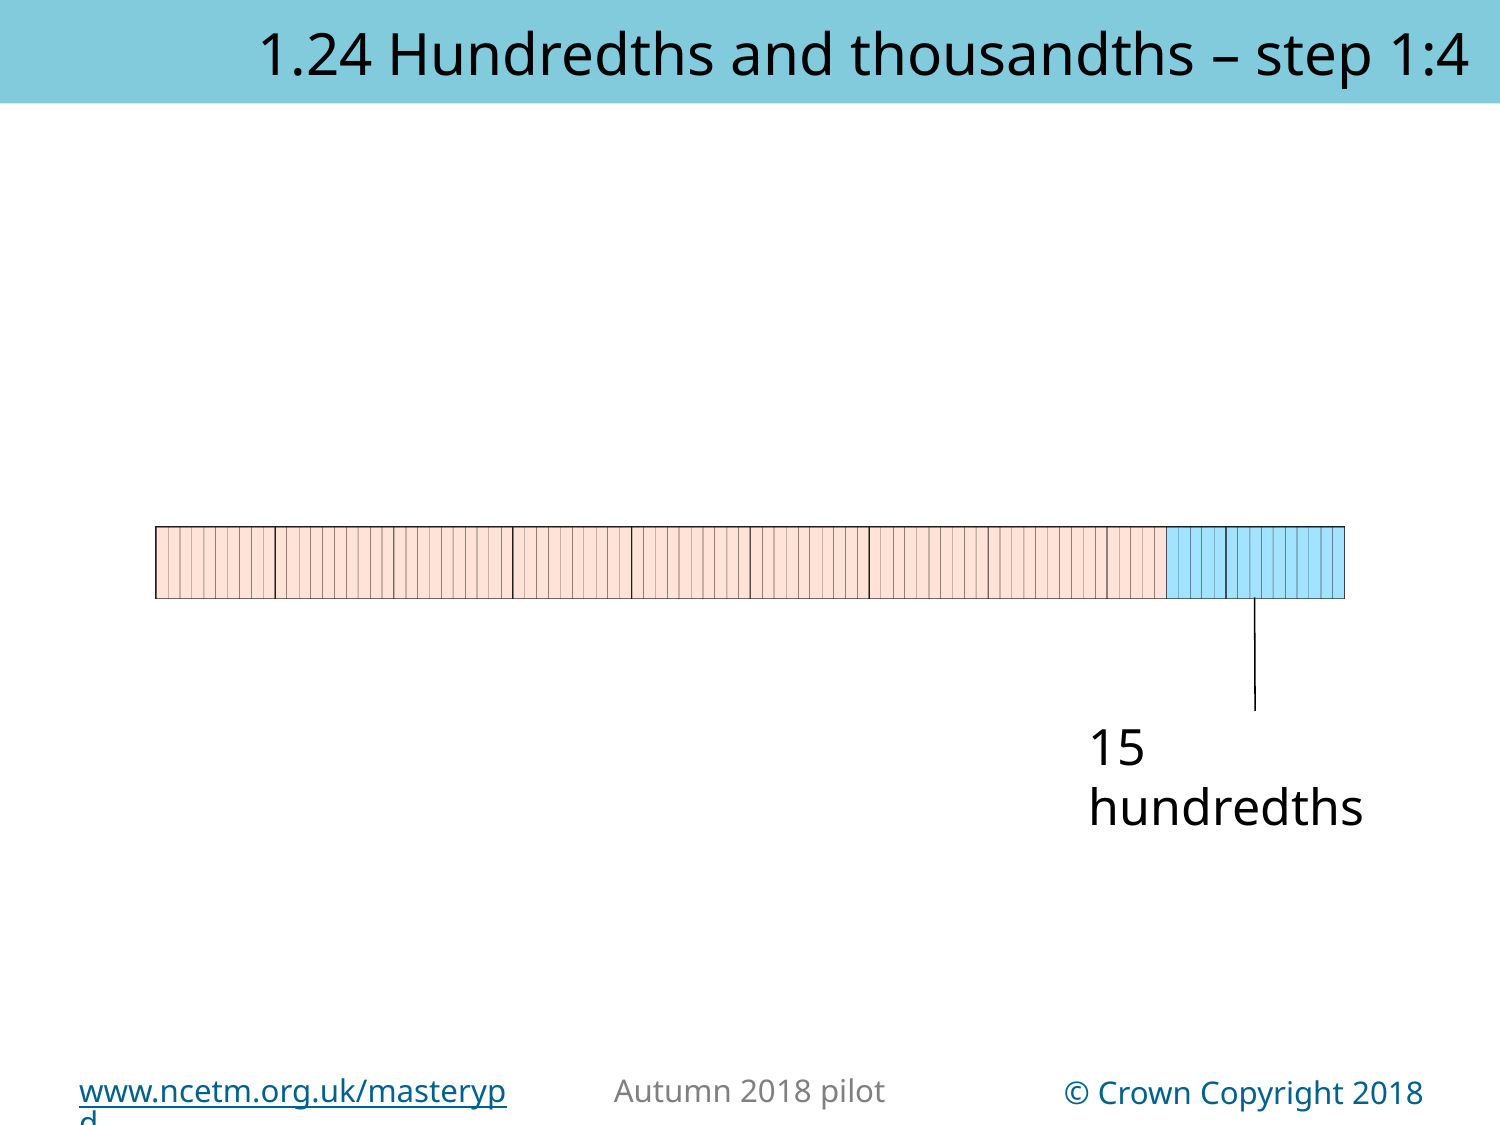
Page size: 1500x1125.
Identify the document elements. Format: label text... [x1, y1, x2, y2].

picture [154, 525, 1346, 599]
text_box 15 hundredths [1074, 708, 1445, 844]
list 1.24 Hundredths and thousandths – step 1:4 [0, 0, 1500, 104]
